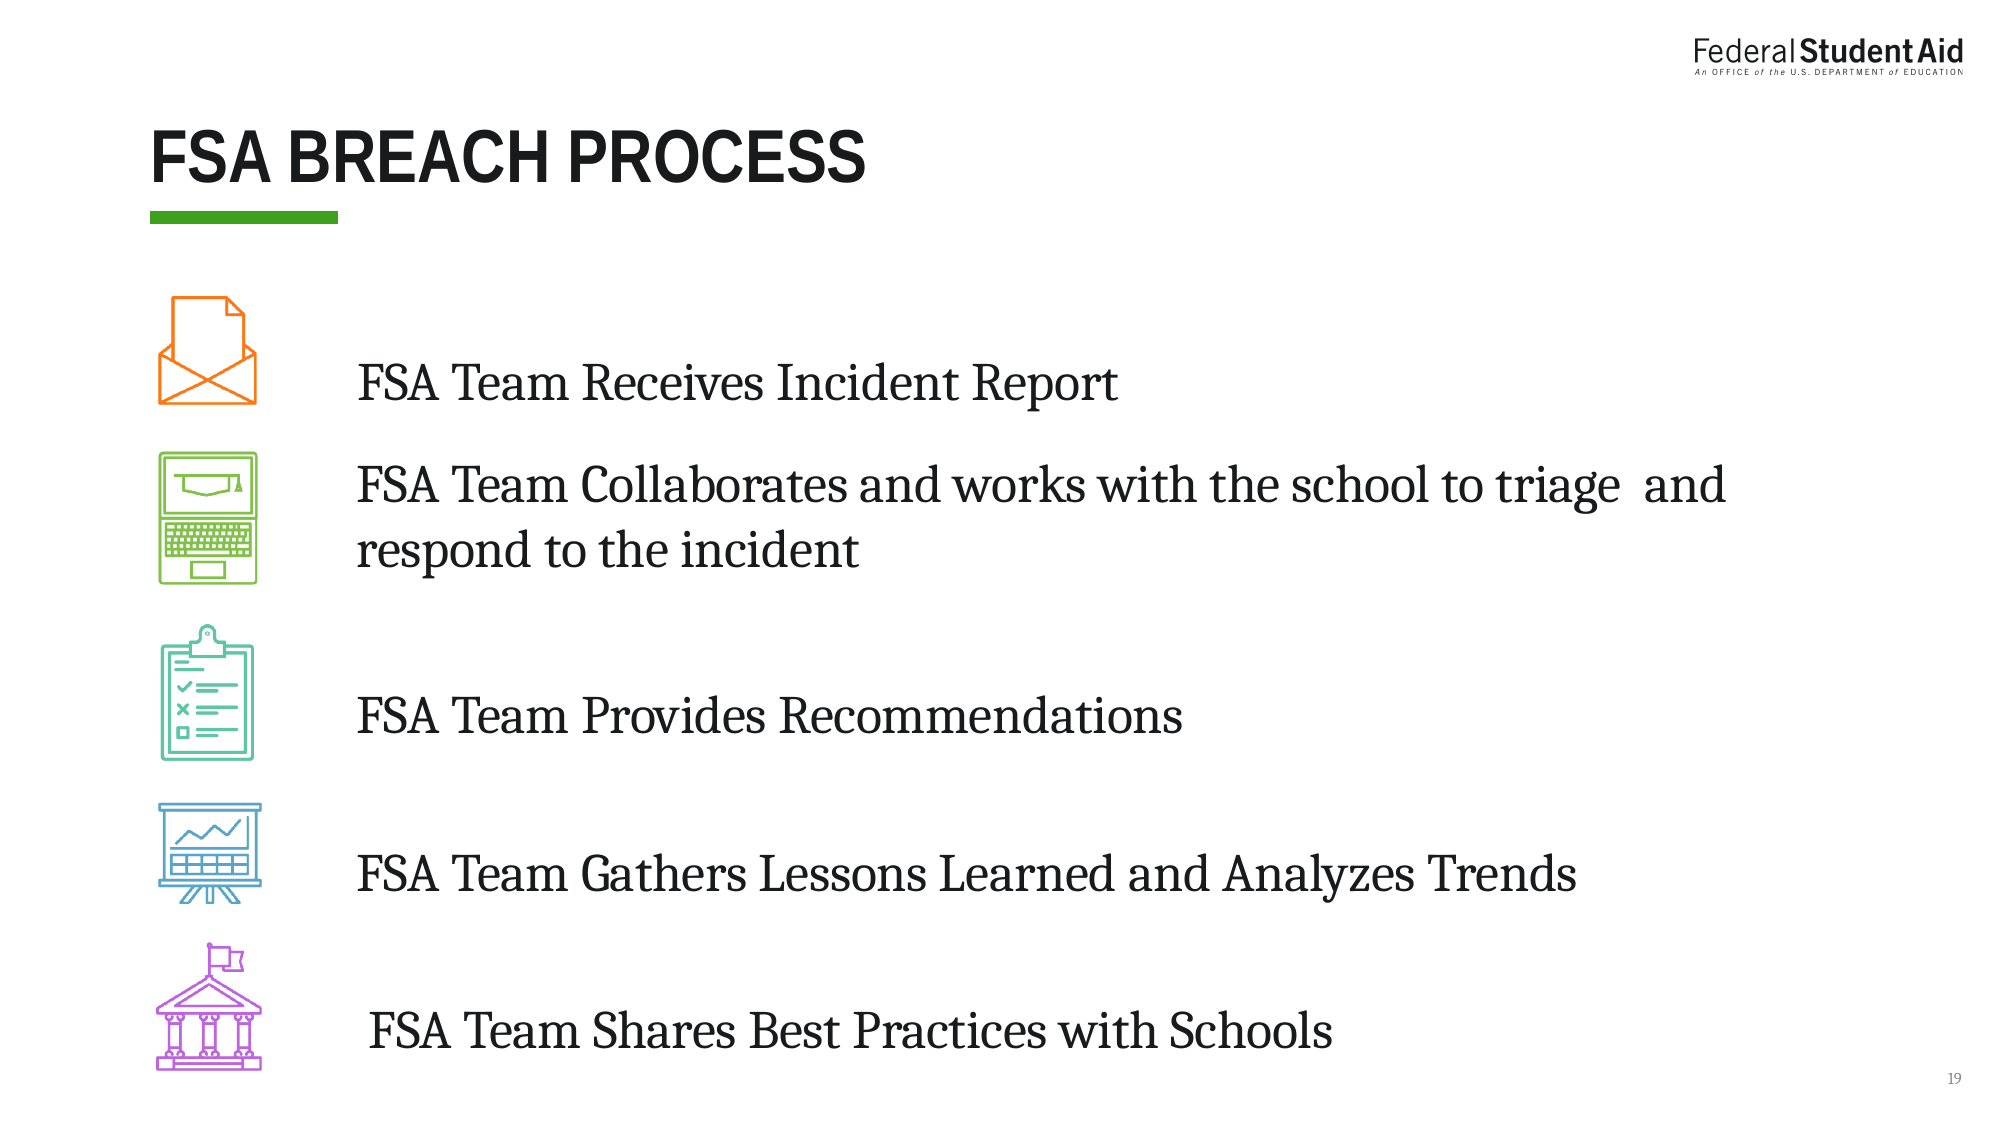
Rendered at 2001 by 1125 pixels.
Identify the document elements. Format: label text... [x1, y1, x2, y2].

text_box FSA Team Provides Recommendations FSA Team Gathers Lessons Learned and Analyzes Trends FSA Team Shares Best Practices with Schools [356, 608, 1900, 1087]
title Fsa breach process [150, 48, 1662, 199]
picture [156, 942, 262, 1071]
text_box FSA Team Collaborates and works with the school to triage and respond to the incident [356, 448, 1900, 608]
picture [158, 451, 258, 585]
picture [1694, 37, 1963, 75]
list FSA Team Receives Incident Report [356, 236, 1900, 448]
slide_number 19 [1916, 1068, 1962, 1089]
picture [158, 802, 262, 905]
picture [160, 624, 254, 761]
picture [158, 296, 257, 405]
